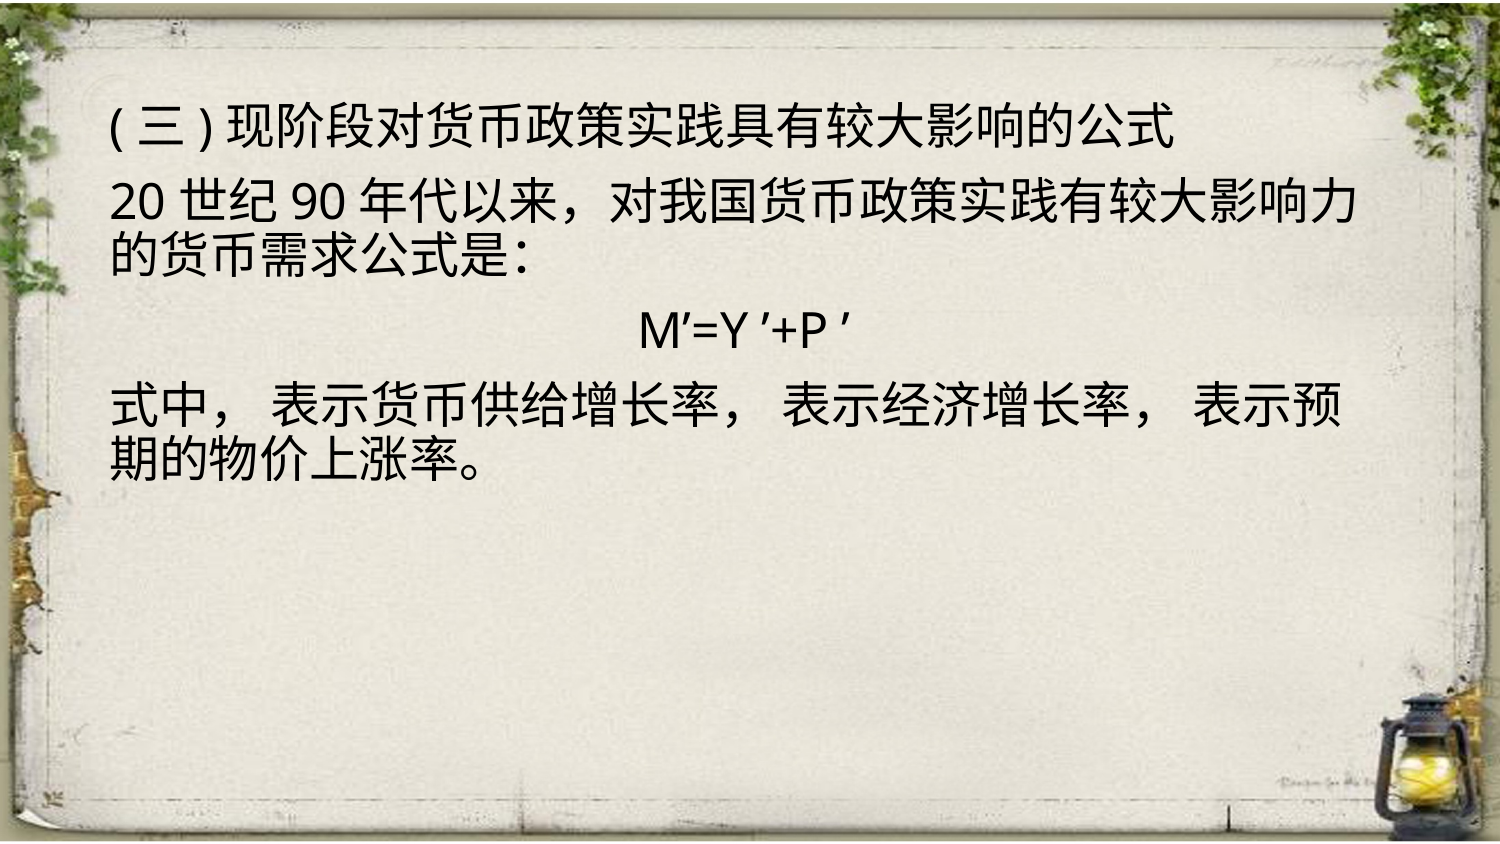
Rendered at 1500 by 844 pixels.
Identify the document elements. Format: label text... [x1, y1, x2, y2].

picture [0, 0, 1500, 844]
list (三)现阶段对货币政策实践具有较大影响的公式 20世纪90年代以来，对我国货币政策实践有较大影响力的货币需求公式是： M’=Y ’+P ’ 式中， 表示货币供给增长率， 表示经济增长率， 表示预期的物价上涨率。 [94, 94, 1395, 783]
